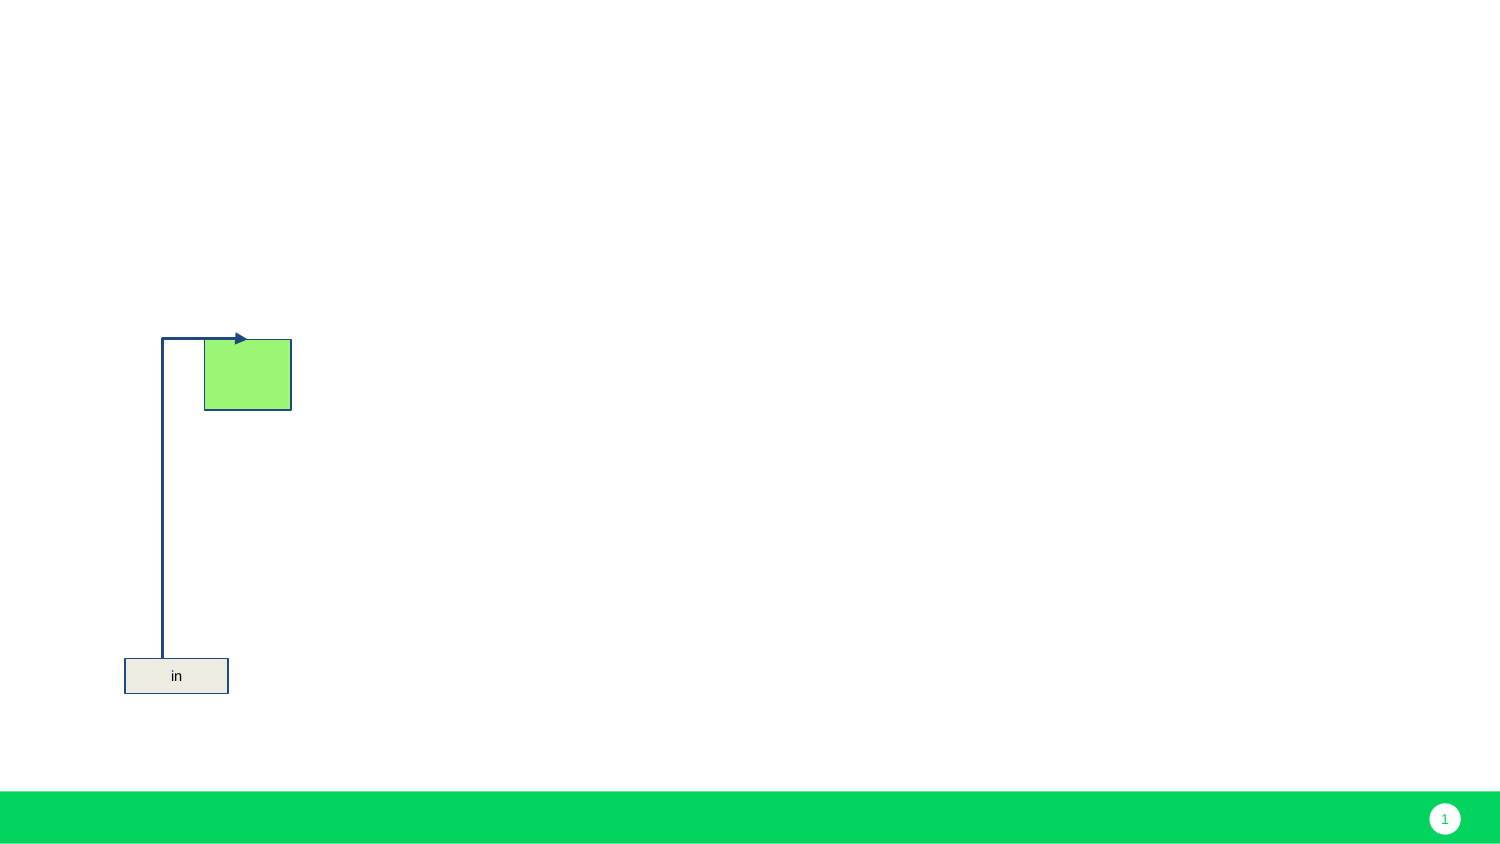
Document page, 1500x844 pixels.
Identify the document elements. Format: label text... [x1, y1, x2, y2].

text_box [44, 456, 366, 542]
text_box [204, 339, 291, 411]
text_box in [125, 658, 229, 694]
